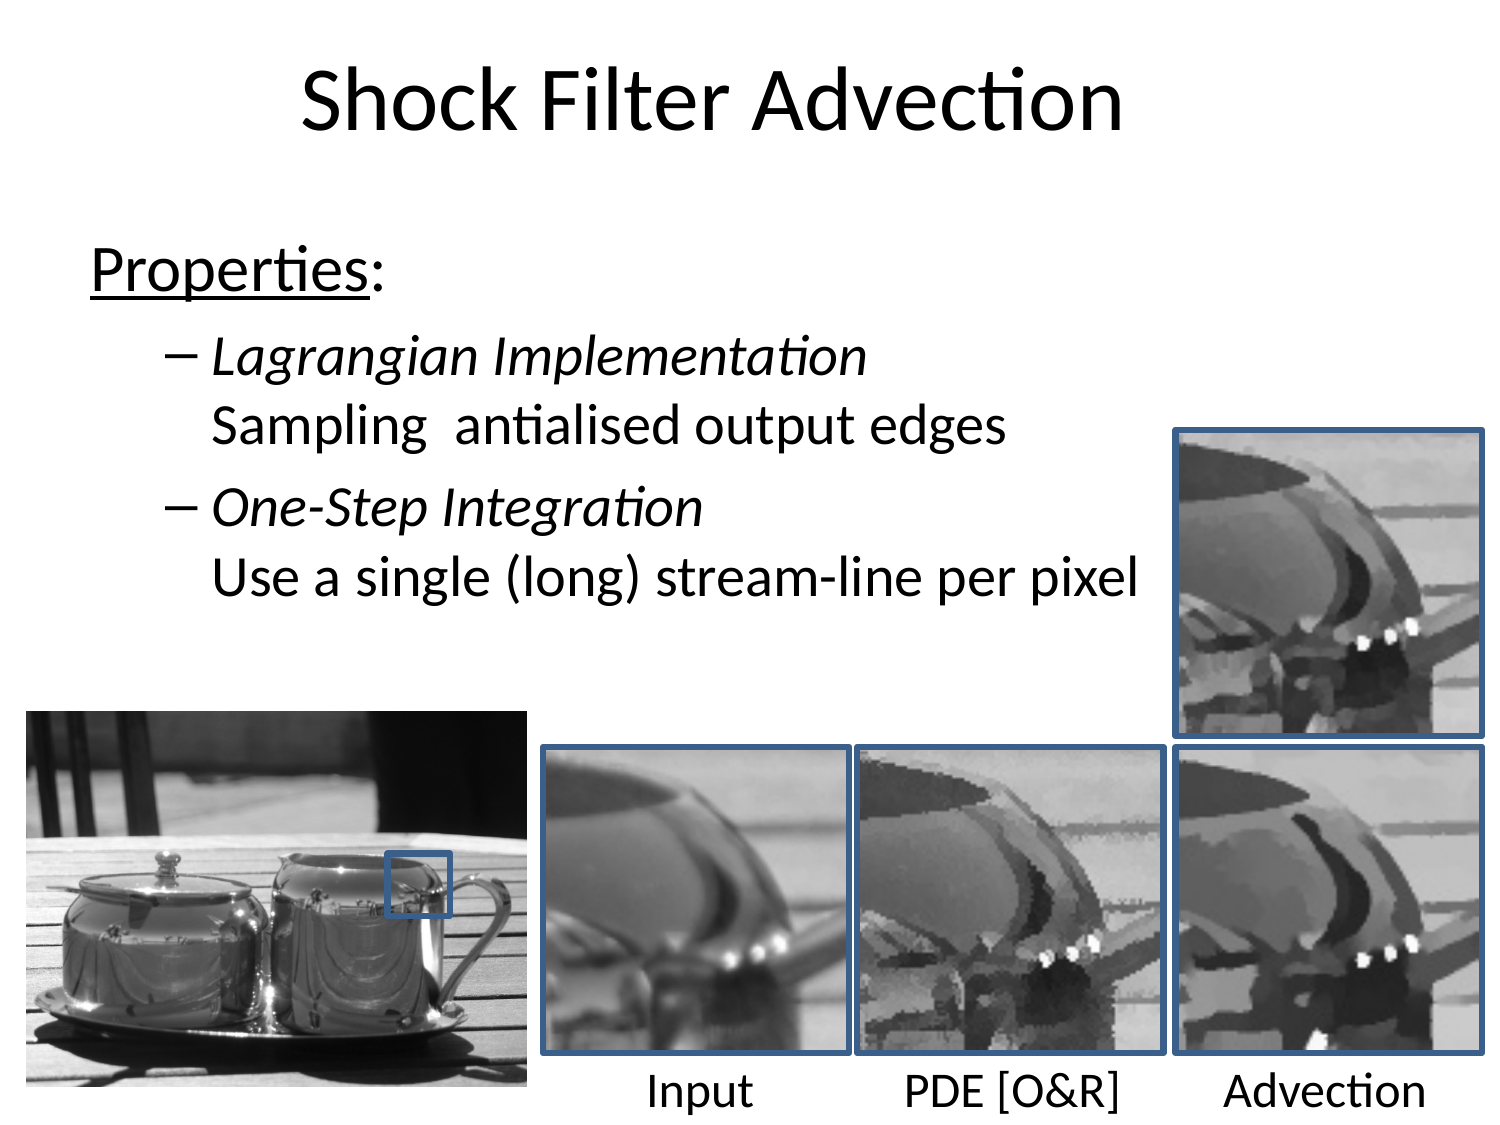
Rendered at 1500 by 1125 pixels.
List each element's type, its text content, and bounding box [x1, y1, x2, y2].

text_box Advection [1174, 1056, 1475, 1125]
picture [1178, 749, 1479, 1051]
picture [1178, 432, 1479, 734]
picture [25, 711, 527, 1087]
picture [860, 749, 1161, 1051]
text_box Input [549, 1056, 850, 1125]
title Shock Filter Advection [75, 0, 1425, 188]
picture [545, 749, 847, 1051]
text_box PDE [O&R] [862, 1056, 1163, 1125]
